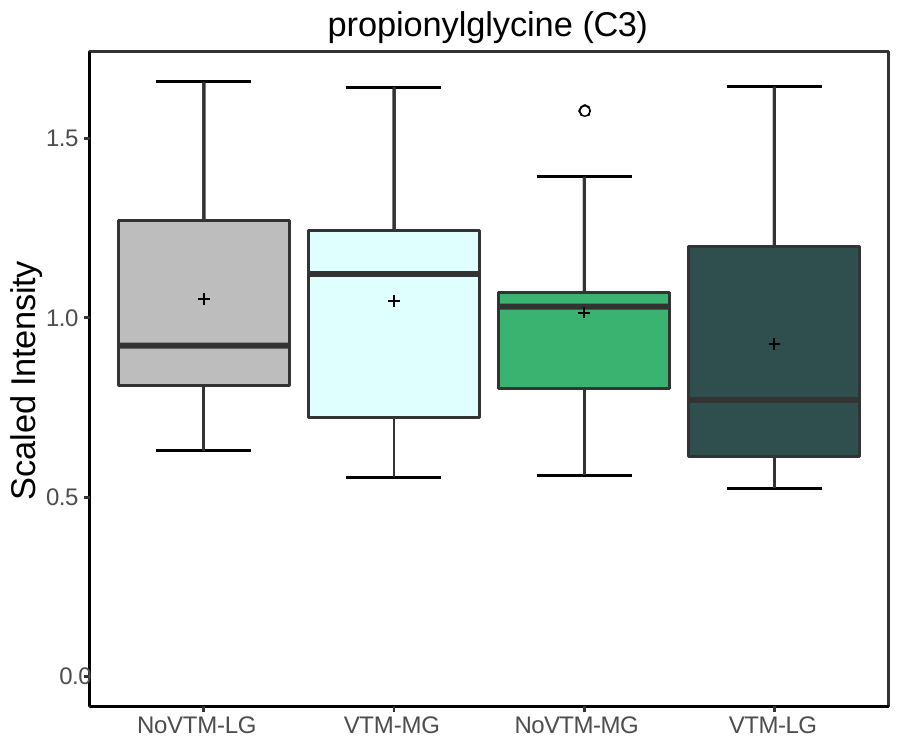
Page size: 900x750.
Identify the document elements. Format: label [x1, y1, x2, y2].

footer [57, 661, 95, 750]
text_box [83, 50, 891, 738]
text_box [325, 0, 653, 44]
text_box [44, 120, 82, 152]
text_box [1, 256, 82, 511]
slide_number [134, 713, 275, 750]
